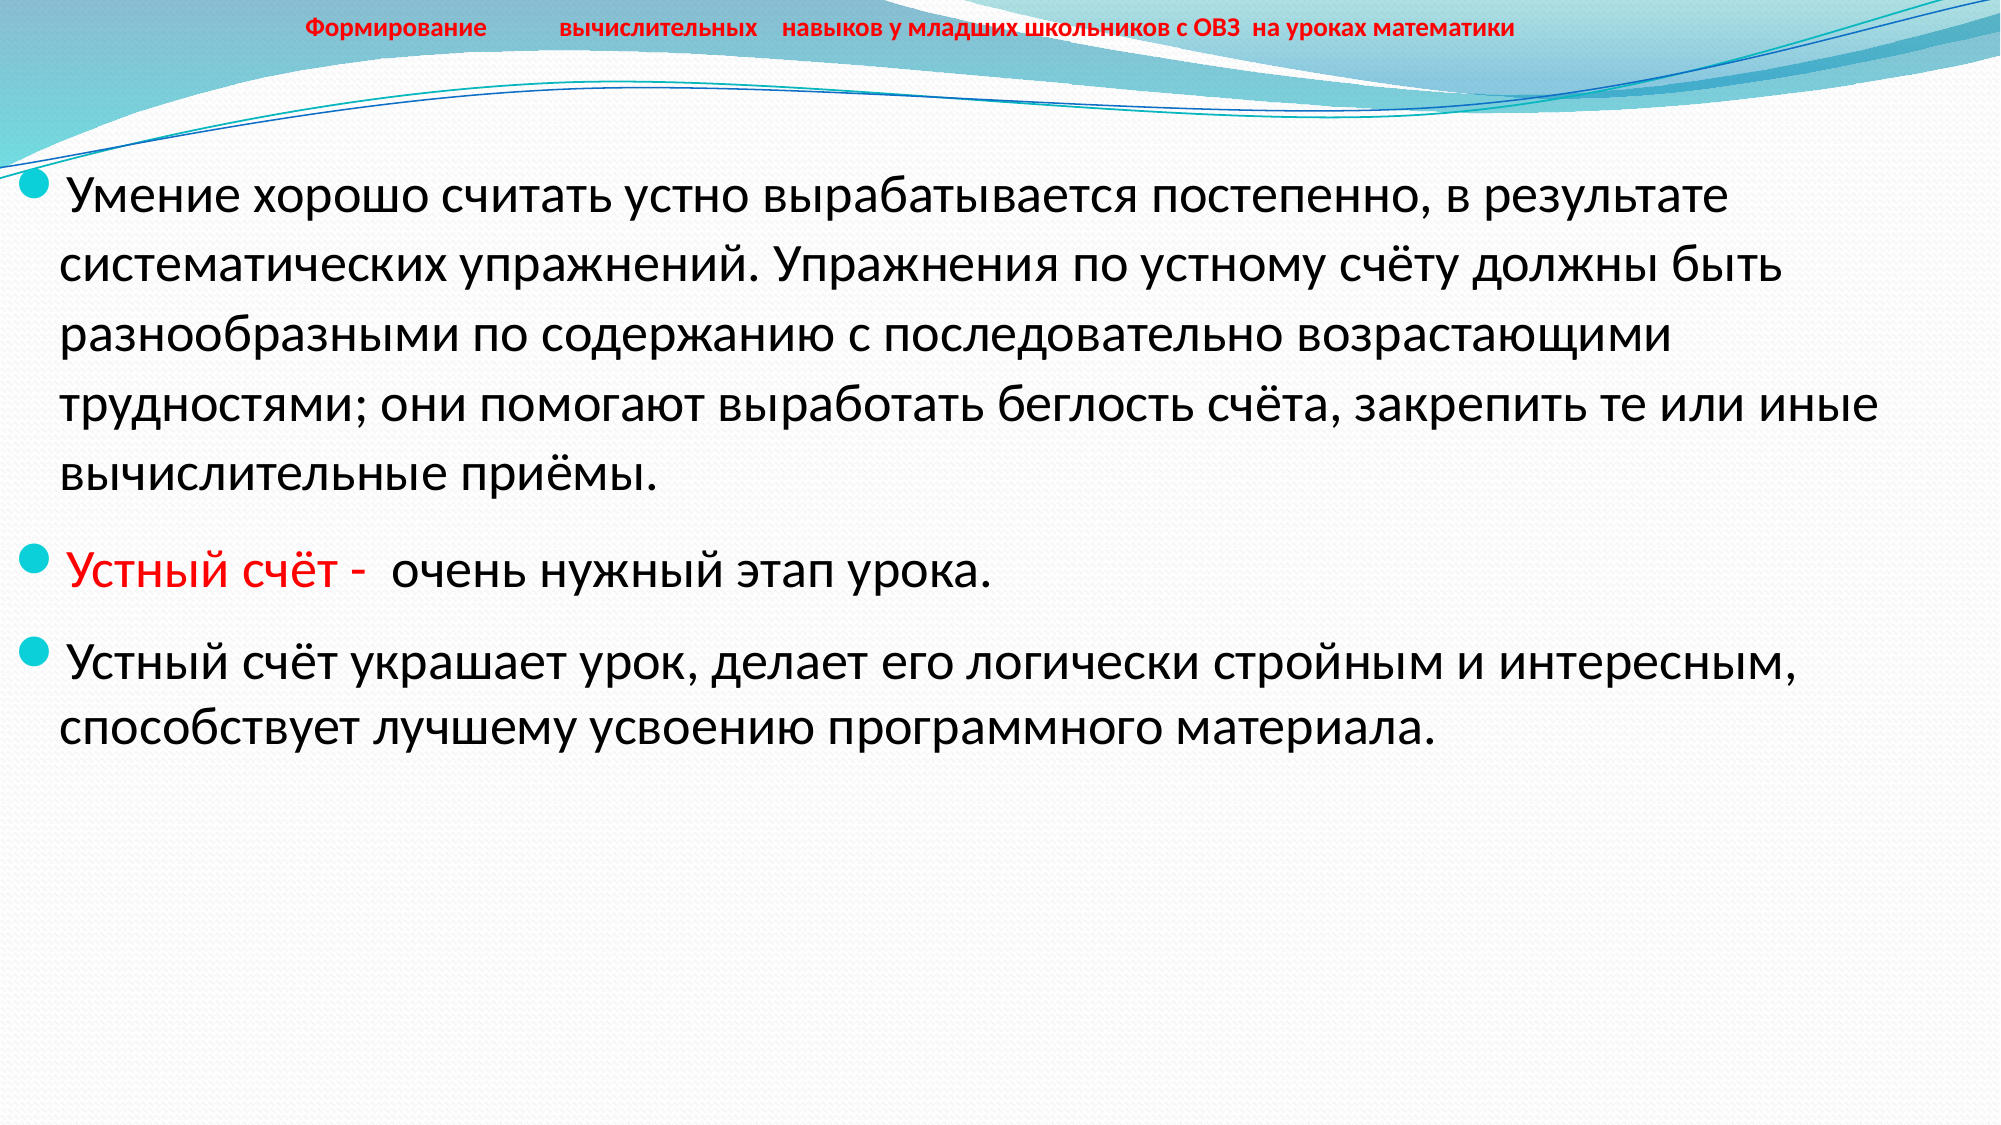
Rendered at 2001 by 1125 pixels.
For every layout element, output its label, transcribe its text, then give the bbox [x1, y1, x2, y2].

title Формирование вычислительных навыков у младших школьников с ОВЗ на уроках математики [137, 0, 1863, 43]
list Умение хорошо считать устно вырабатывается постепенно, в результате систематических упражнений. Упражнения по устному счёту должны быть разнообразными по содержанию с последовательно возрастающими трудностями; они помогают выработать беглость счёта, закрепить те или иные вычислительные приёмы. Устный счёт - очень нужный этап урока. Устный счёт украшает урок, делает его логически стройным и интересным, способствует лучшему усвоению программного материала. [0, 146, 2000, 1125]
